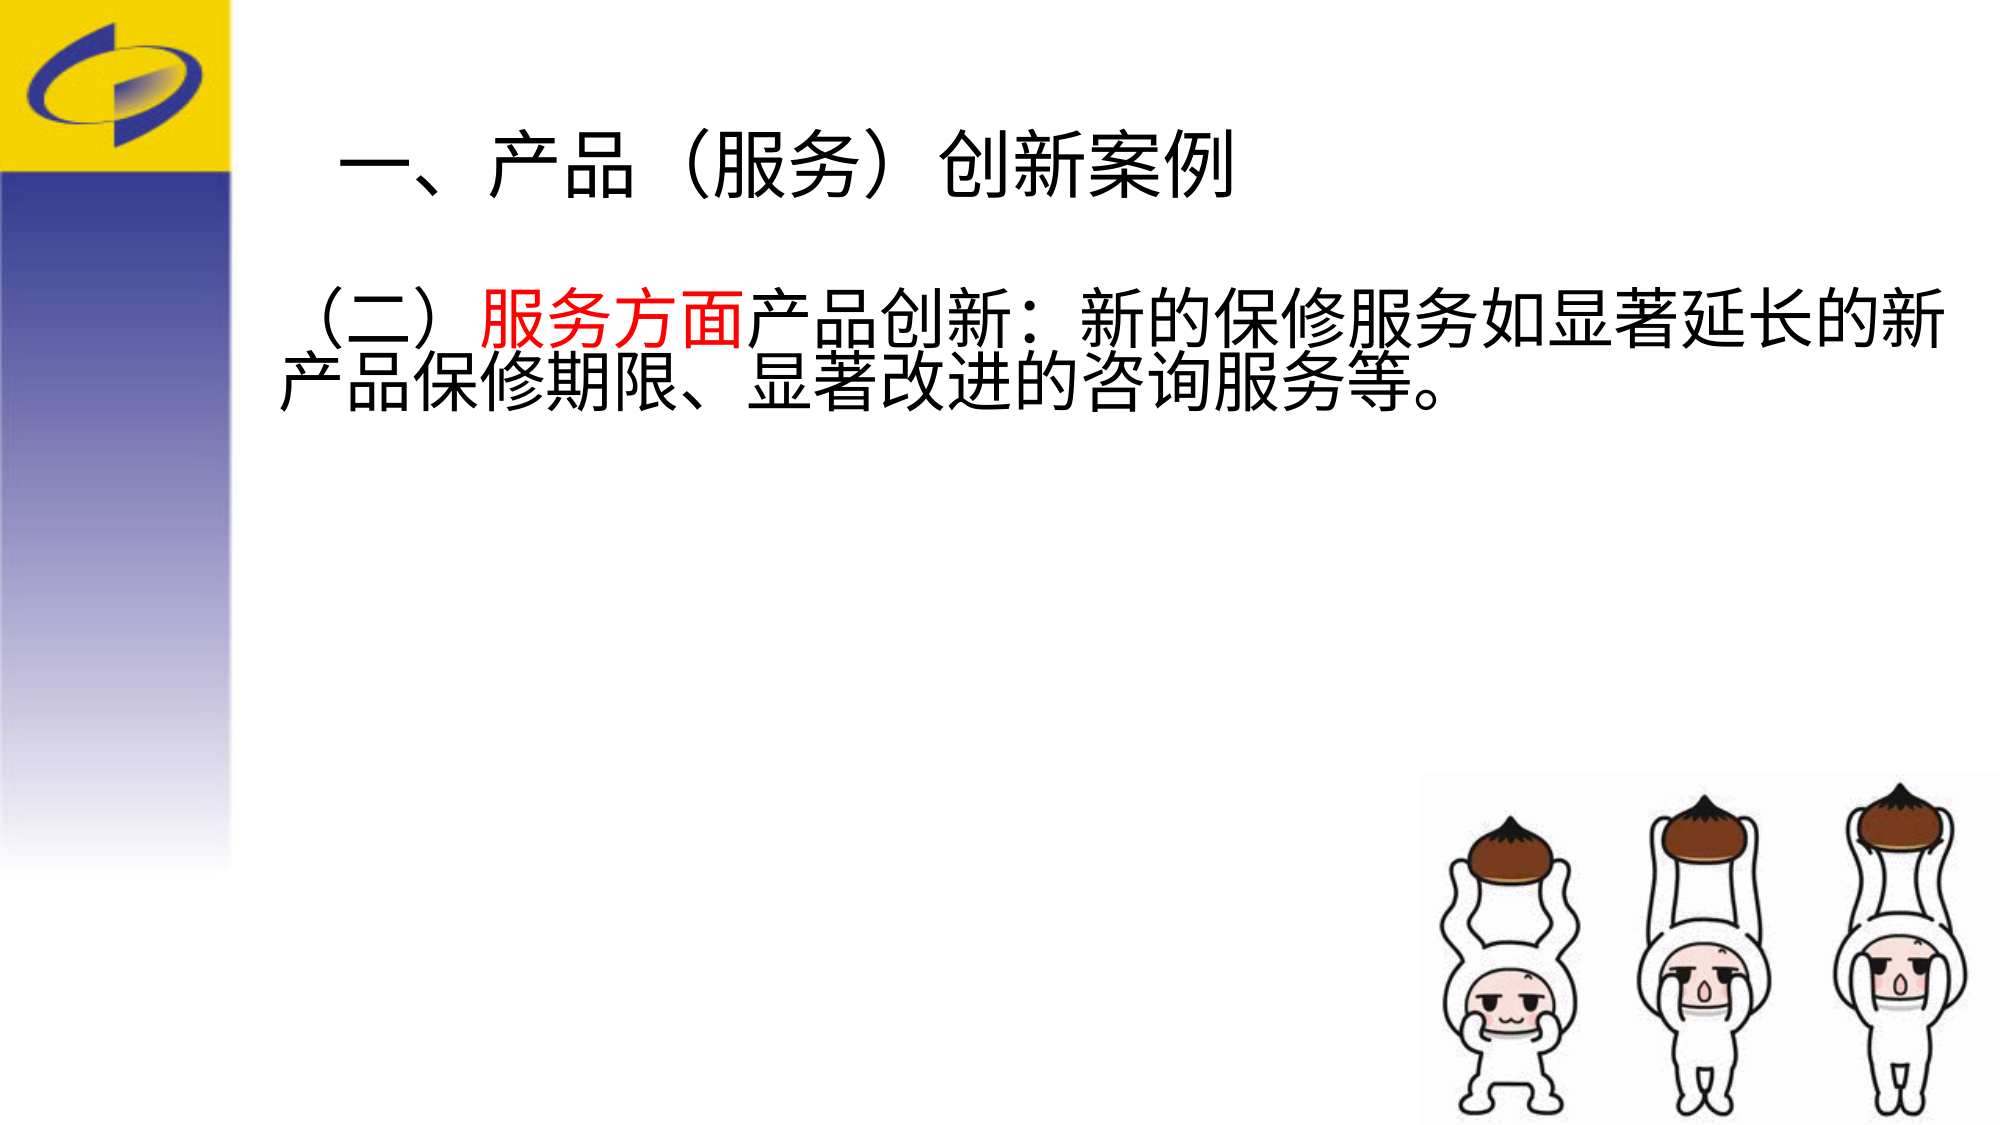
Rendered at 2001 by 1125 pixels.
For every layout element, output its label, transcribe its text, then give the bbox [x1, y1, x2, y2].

picture [0, 0, 2000, 1125]
text_box 一、产品（服务）创新案例 [322, 109, 1919, 215]
text_box （二）服务方面产品创新：新的保修服务如显著延长的新产品保修期限、显著改进的咨询服务等。 [264, 287, 1978, 707]
